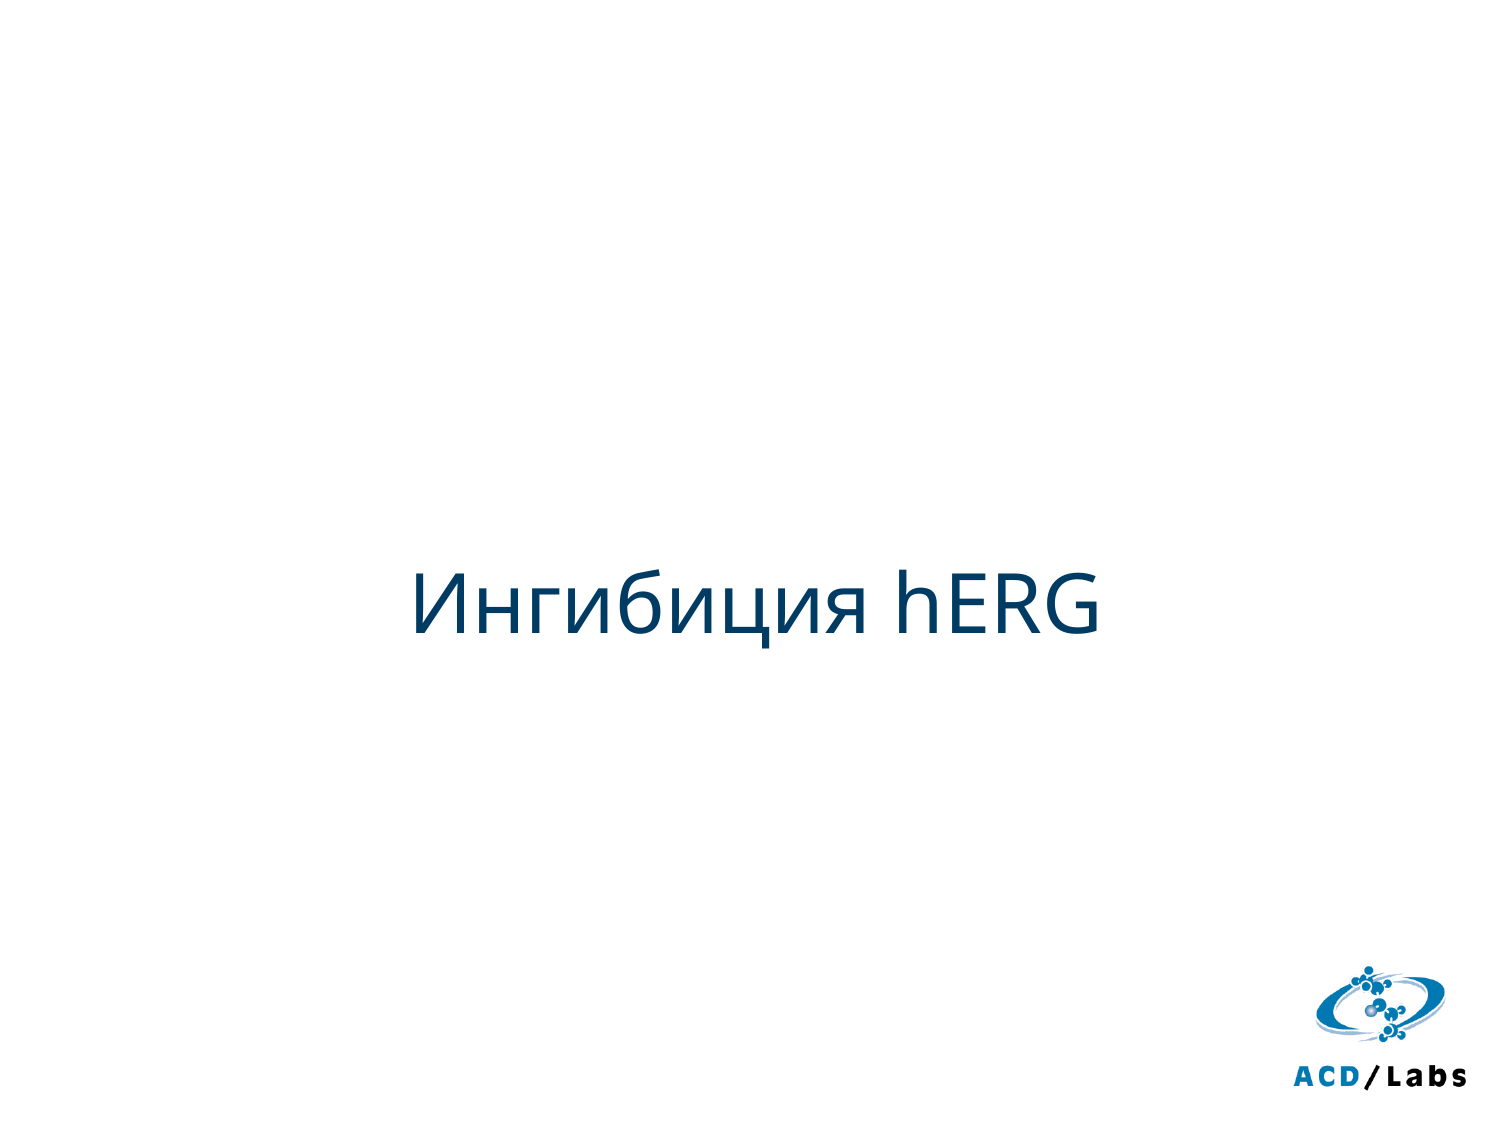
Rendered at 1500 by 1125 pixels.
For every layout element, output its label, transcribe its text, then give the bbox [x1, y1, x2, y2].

list Ингибиция hERG [118, 476, 1394, 724]
picture [1293, 964, 1471, 1101]
